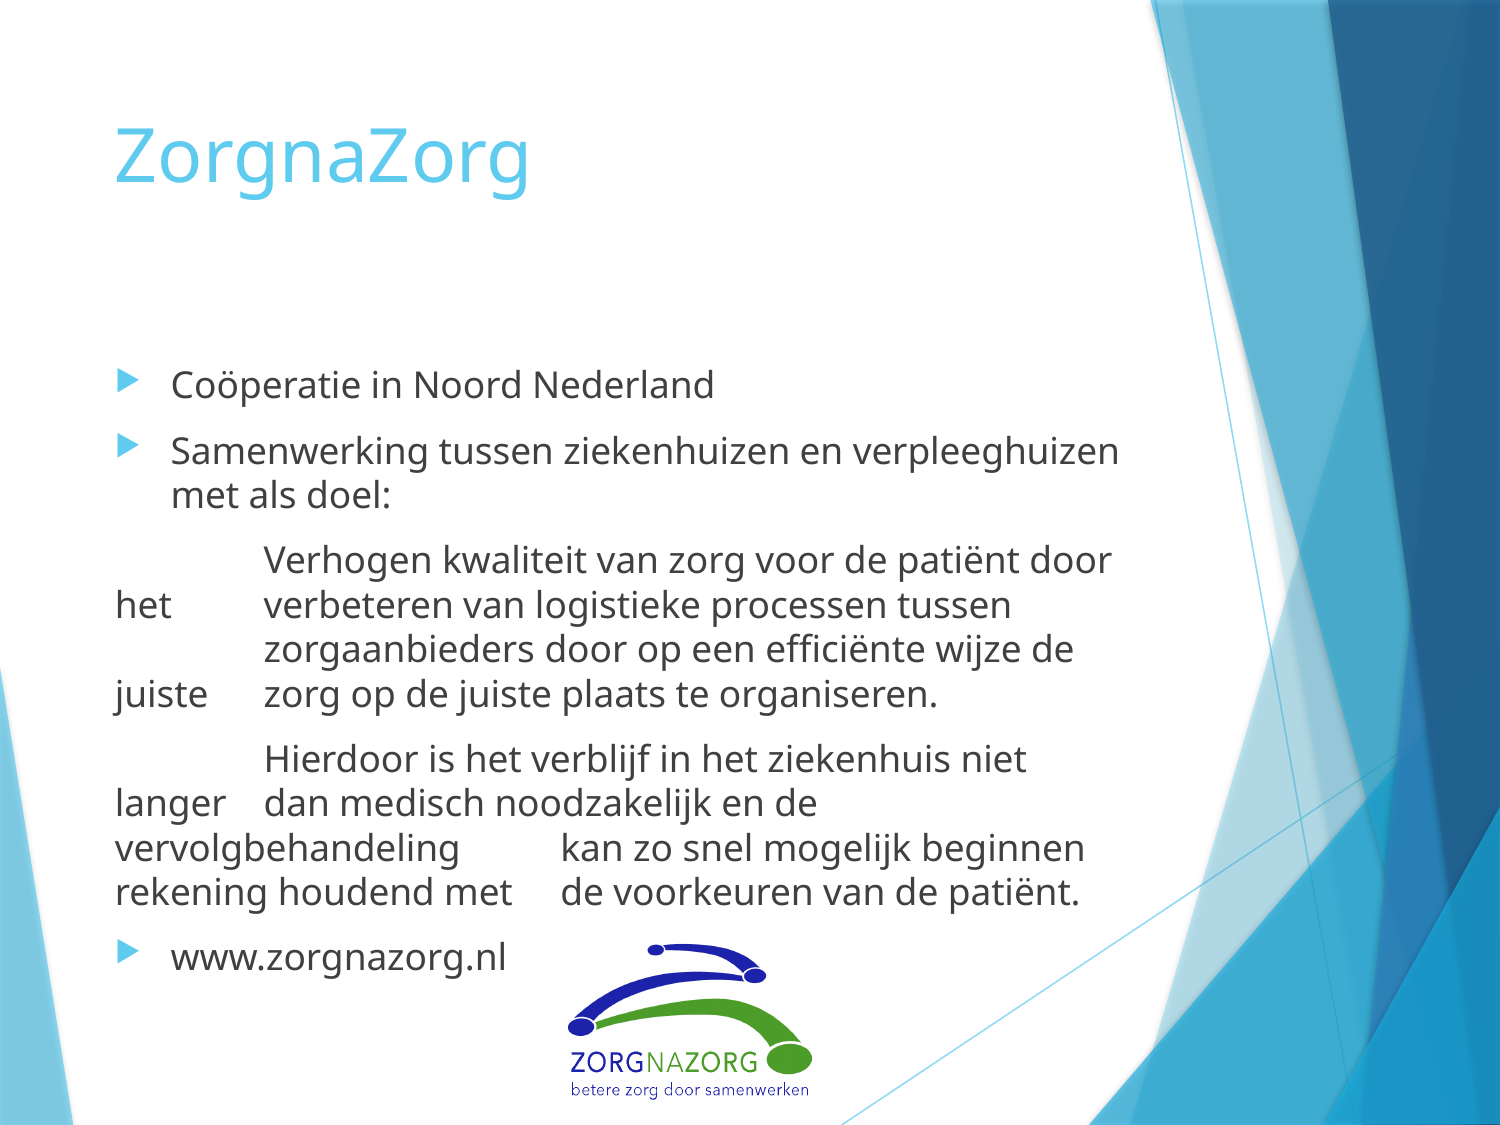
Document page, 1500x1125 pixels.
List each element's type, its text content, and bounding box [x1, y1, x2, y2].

picture [560, 928, 816, 1114]
title ZorgnaZorg [99, 99, 1142, 317]
list Coöperatie in Noord Nederland Samenwerking tussen ziekenhuizen en verpleeghuizen met als doel: Verhogen kwaliteit van zorg voor de patiënt door het verbeteren van logistieke processen tussen zorgaanbieders door op een efficiënte wijze de juiste zorg op de juiste plaats te organiseren. Hierdoor is het verblijf in het ziekenhuis niet langer dan medisch noodzakelijk en de vervolgbehandeling kan zo snel mogelijk beginnen rekening houdend met de voorkeuren van de patiënt. www.zorgnazorg.nl [99, 354, 1142, 992]
